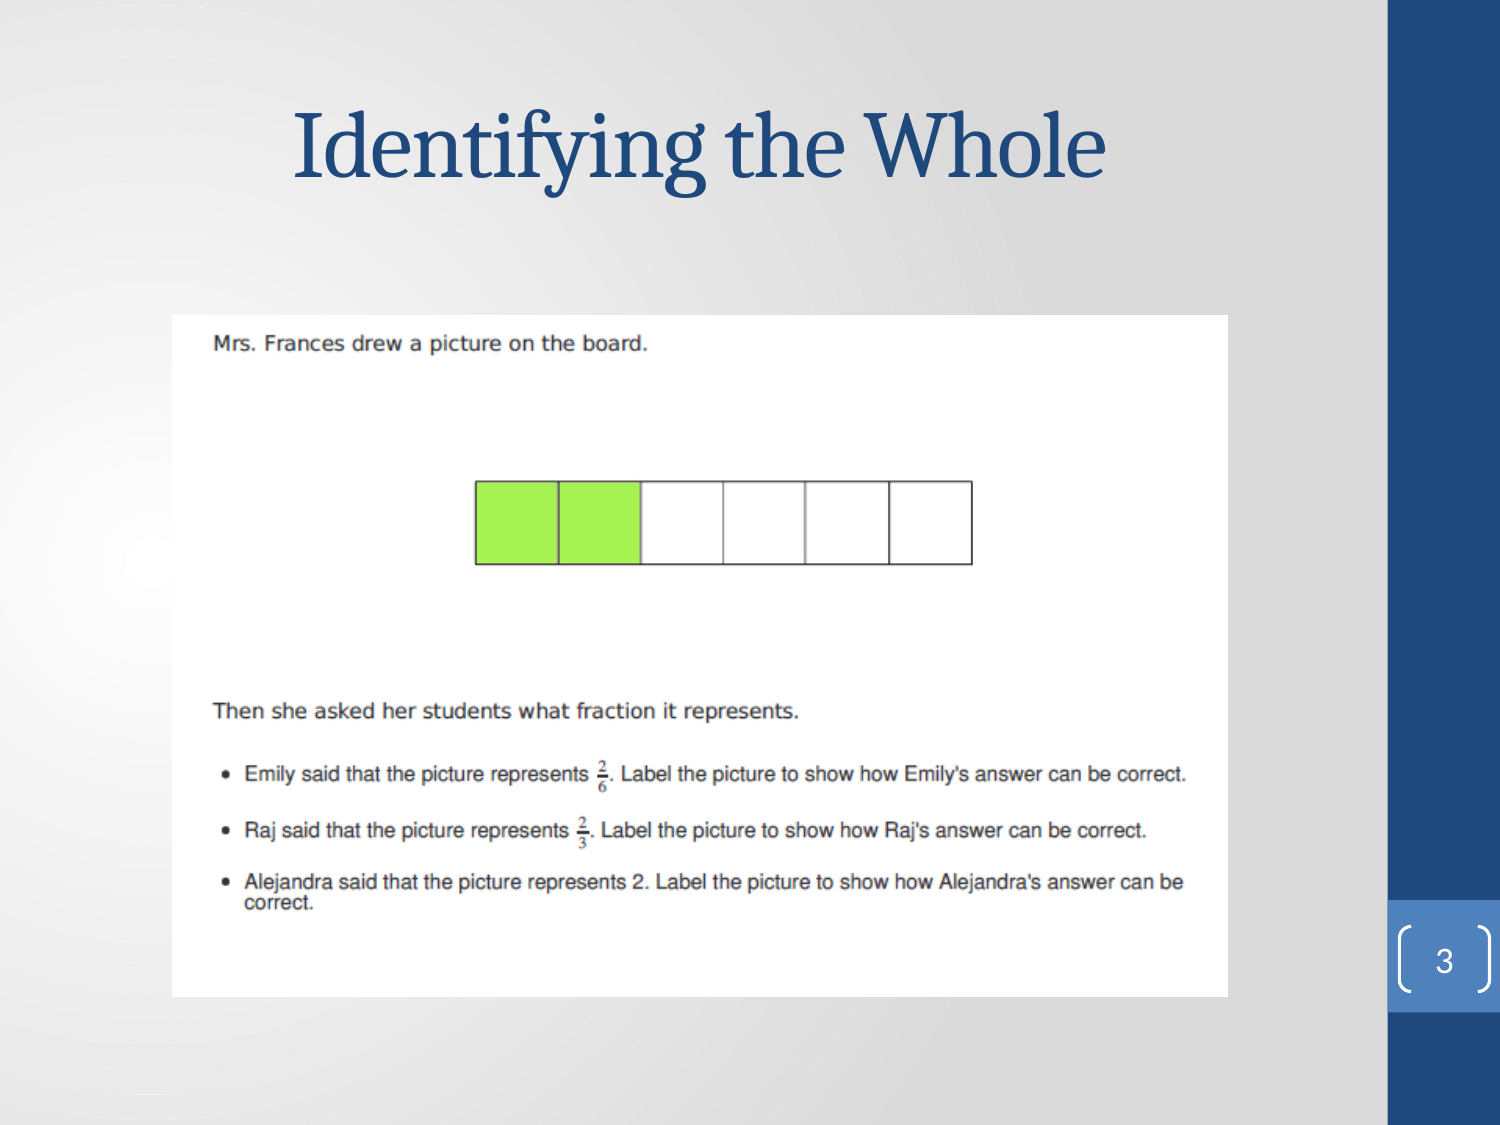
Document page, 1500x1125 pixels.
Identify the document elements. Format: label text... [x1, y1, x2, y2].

slide_number 3 [1397, 924, 1492, 994]
title Identifying the Whole [75, 45, 1325, 233]
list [172, 315, 1228, 998]
